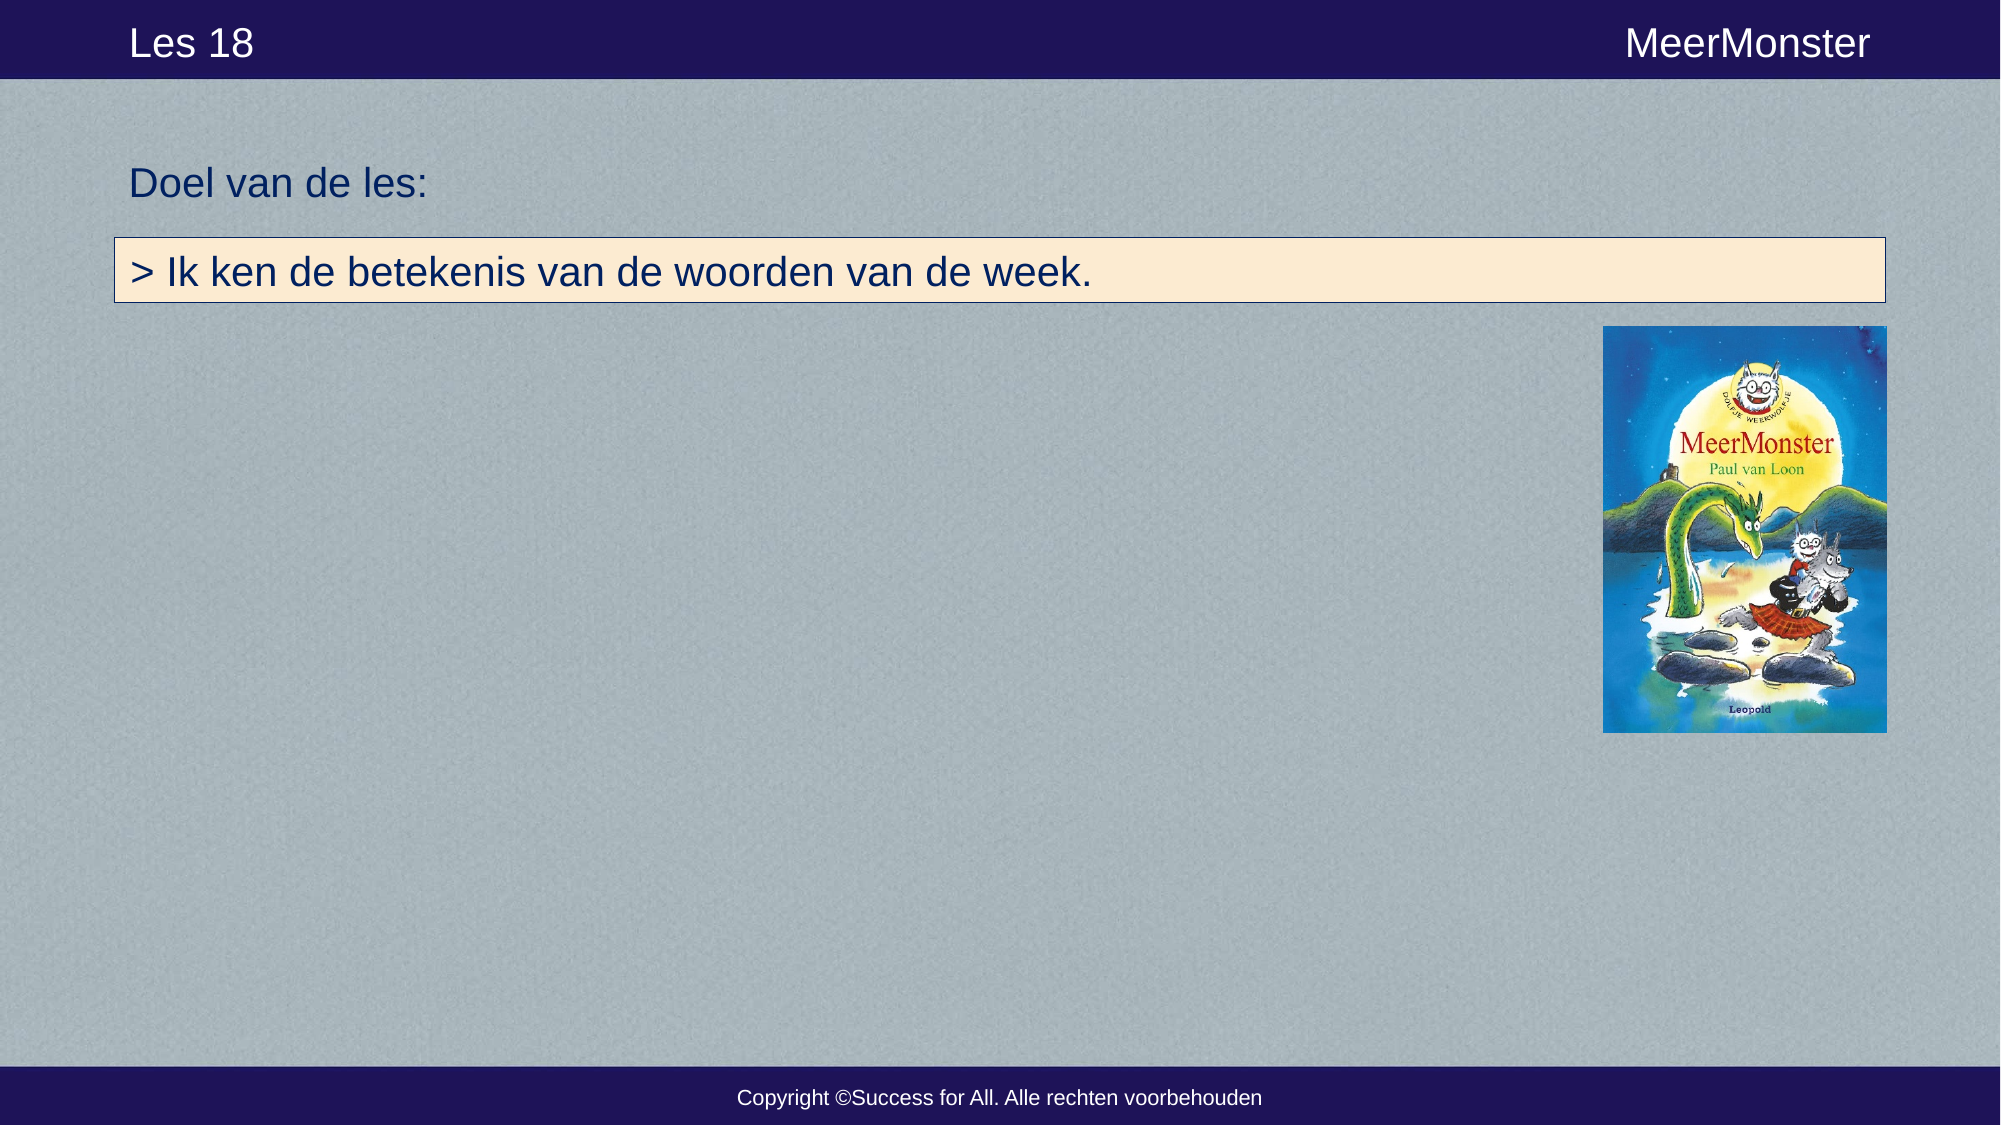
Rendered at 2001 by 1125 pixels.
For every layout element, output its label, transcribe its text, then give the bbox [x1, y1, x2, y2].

text_box Les 18 [114, 8, 354, 73]
text_box MeerMonster [999, 8, 1886, 73]
text_box Doel van de les: [113, 148, 1635, 214]
picture [0, 0, 2001, 1125]
text_box > Ik ken de betekenis van de woorden van de week. [114, 237, 1886, 303]
text_box Copyright ©Success for All. Alle rechten voorbehouden [0, 1076, 2000, 1125]
